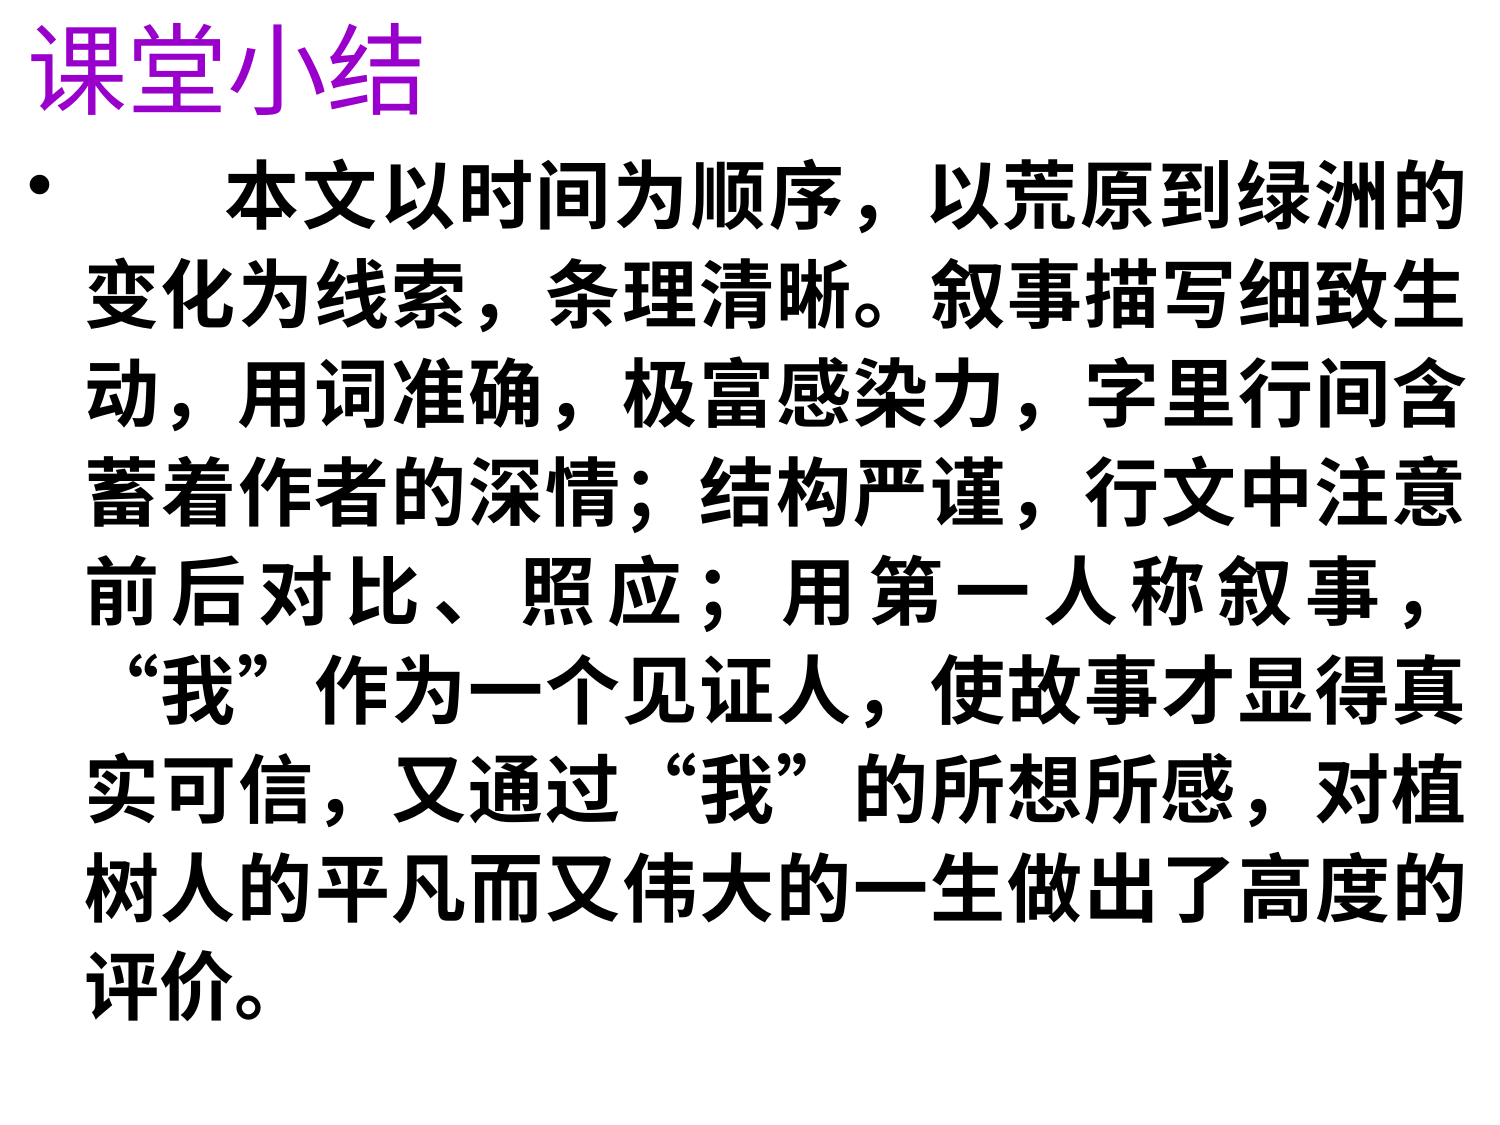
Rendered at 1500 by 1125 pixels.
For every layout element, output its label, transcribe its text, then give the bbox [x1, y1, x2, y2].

list 本文以时间为顺序，以荒原到绿洲的变化为线索，条理清晰。叙事描写细致生动，用词准确，极富感染力，字里行间含蓄着作者的深情；结构严谨，行文中注意前后对比、照应；用第一人称叙事，“我”作为一个见证人，使故事才显得真实可信，又通过“我”的所想所感，对植树人的平凡而又伟大的一生做出了高度的评价。 [12, 131, 1483, 1016]
title 课堂小结 [12, 0, 1364, 188]
